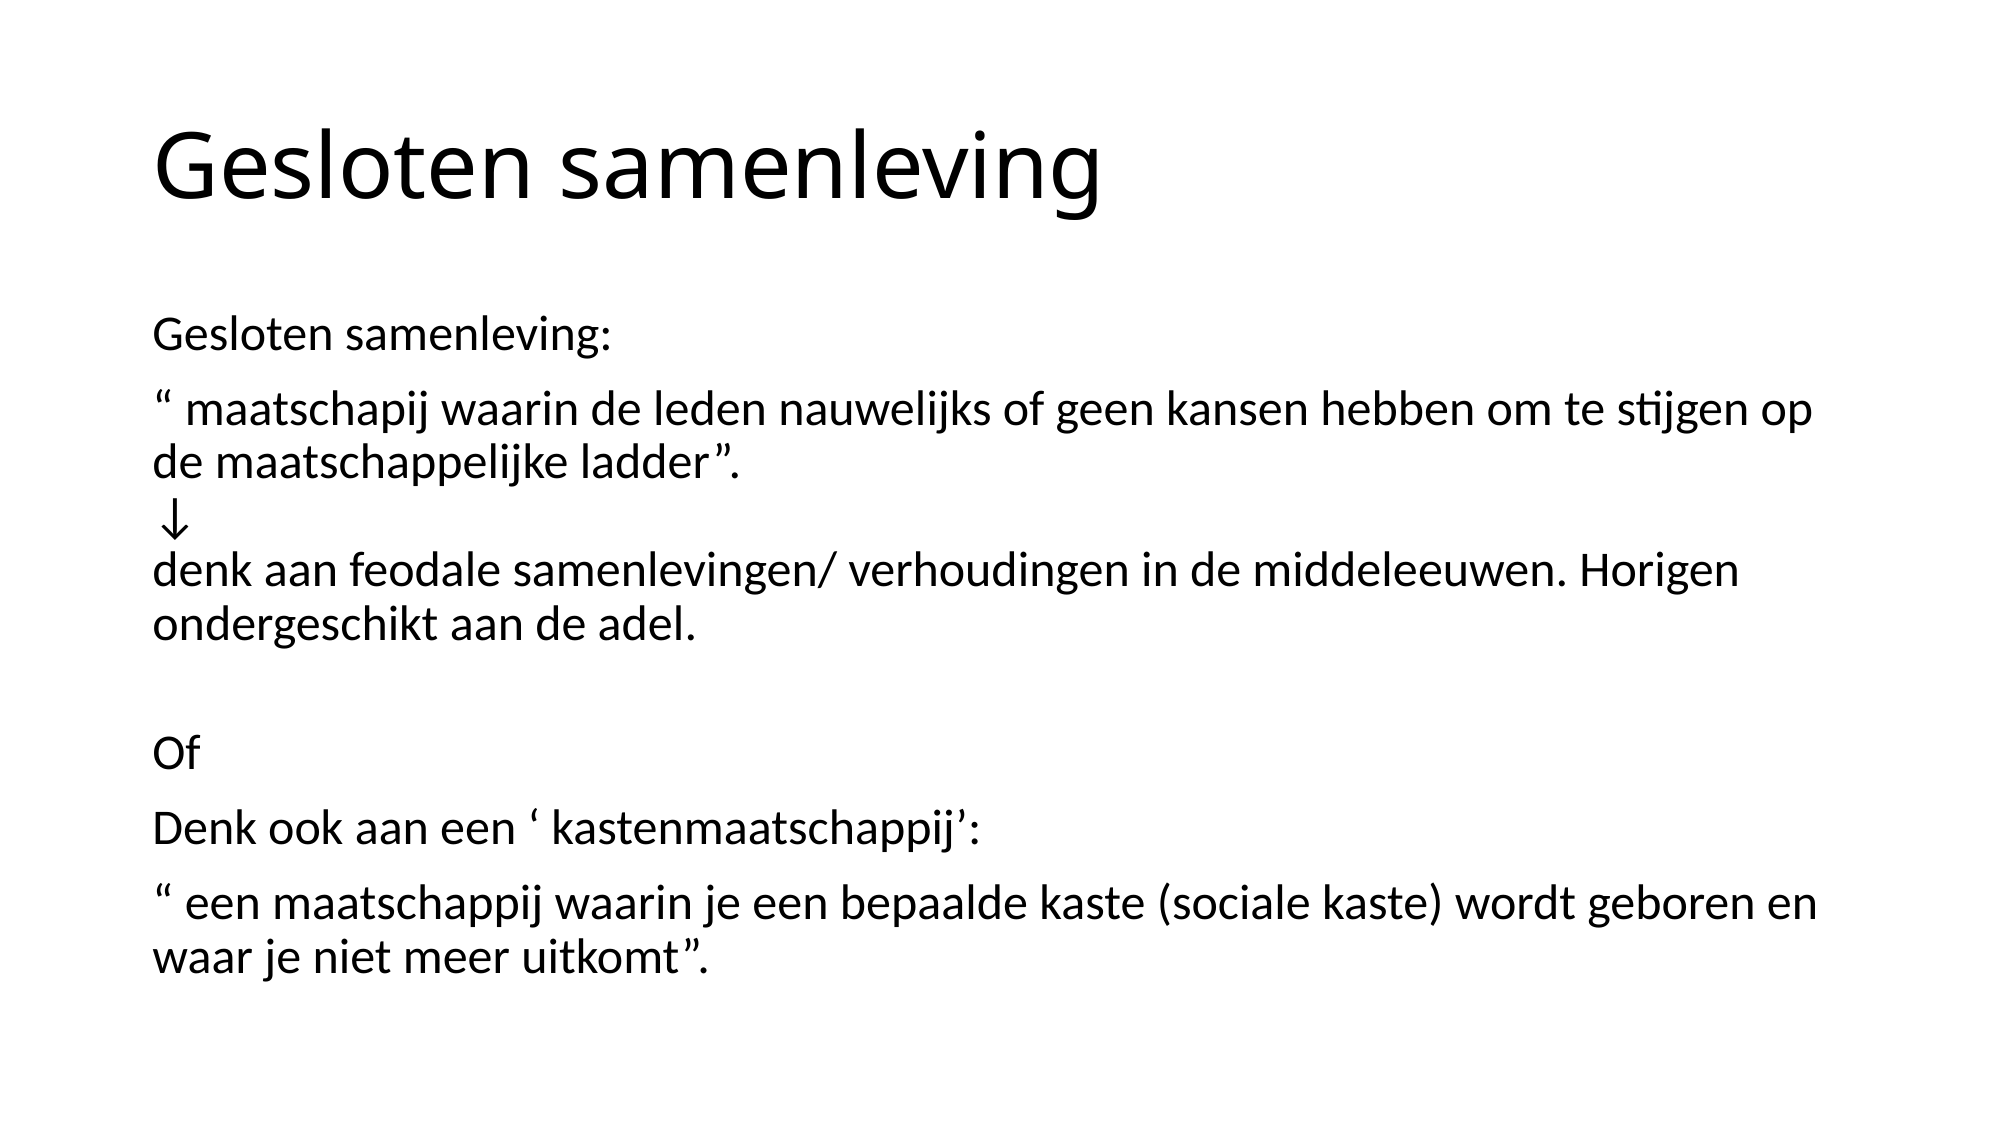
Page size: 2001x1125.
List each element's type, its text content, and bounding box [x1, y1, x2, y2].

title Gesloten samenleving [137, 59, 1863, 278]
list Gesloten samenleving: “ maatschapij waarin de leden nauwelijks of geen kansen hebben om te stijgen op de maatschappelijke ladder”. ↓ denk aan feodale samenlevingen/ verhoudingen in de middeleeuwen. Horigen ondergeschikt aan de adel. Of Denk ook aan een ‘ kastenmaatschappij’: “ een maatschappij waarin je een bepaalde kaste (sociale kaste) wordt geboren en waar je niet meer uitkomt”. [137, 299, 1863, 1014]
